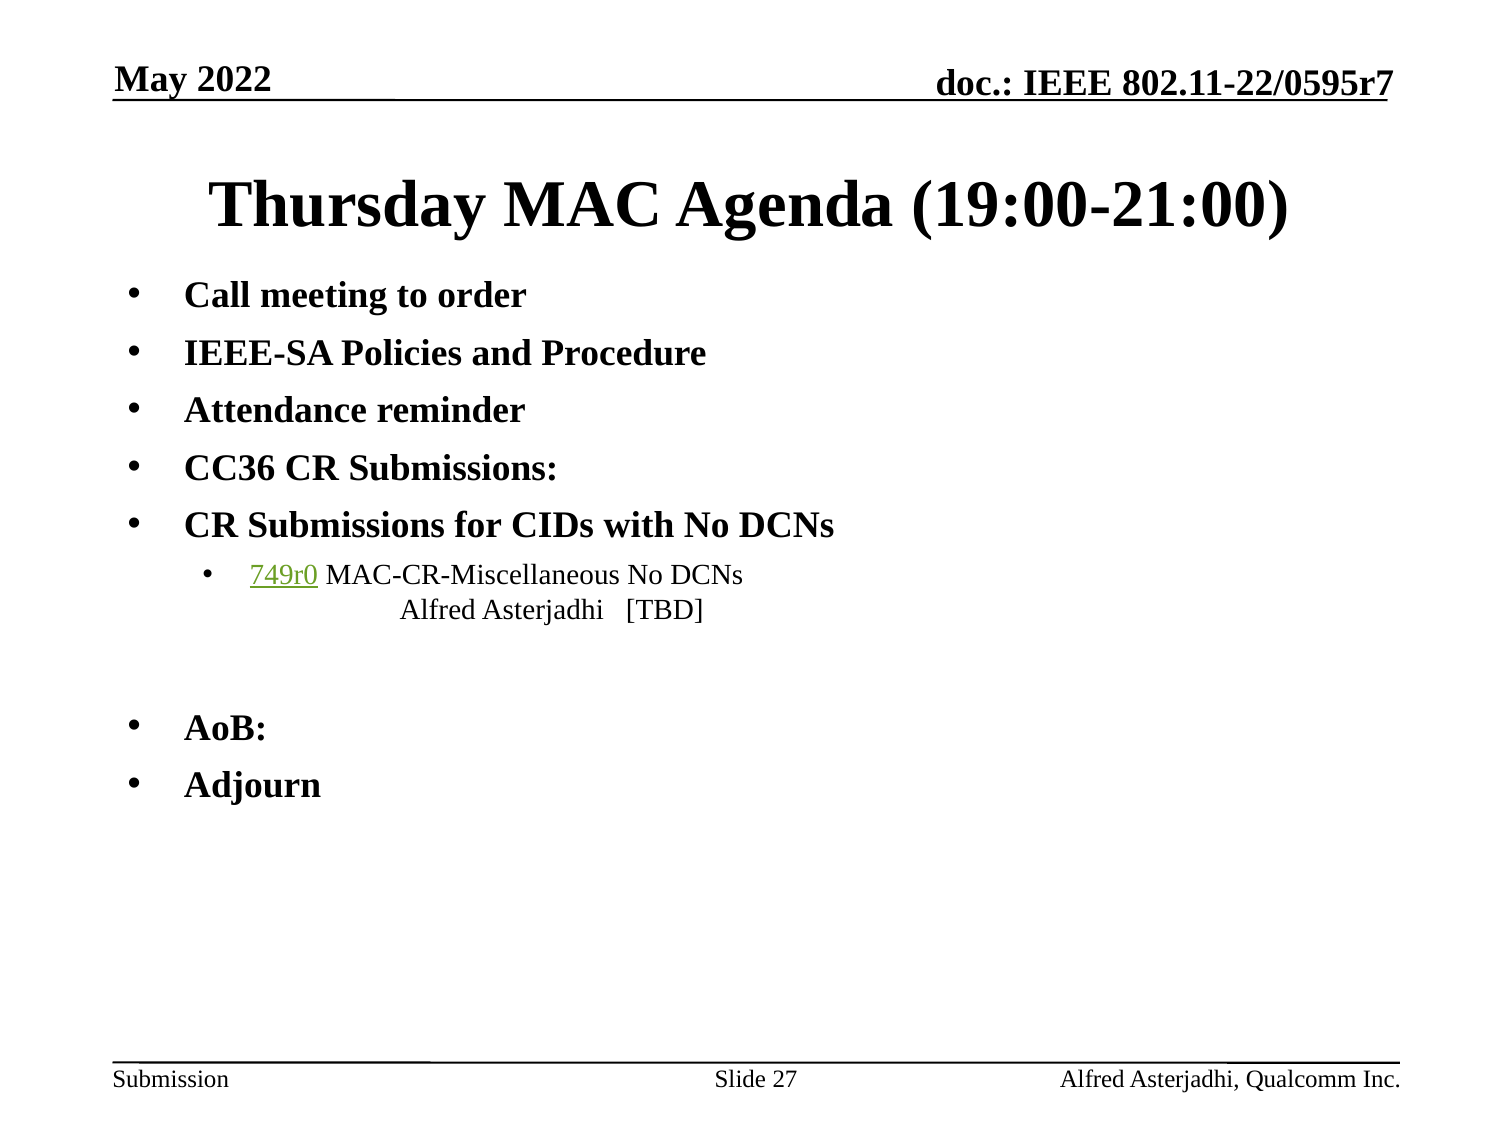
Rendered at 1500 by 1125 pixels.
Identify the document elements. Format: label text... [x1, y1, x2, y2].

footer Alfred Asterjadhi, Qualcomm Inc. [878, 1061, 1402, 1093]
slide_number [114, 54, 423, 100]
title Thursday MAC Agenda (19:00-21:00) [112, 112, 1388, 262]
slide_number Slide 27 [712, 1061, 800, 1123]
list Call meeting to order IEEE-SA Policies and Procedure Attendance reminder CC36 CR Submissions: CR Submissions for CIDs with No DCNs 749r0 MAC-CR-Miscellaneous No DCNs Alfred Asterjadhi [TBD] AoB: Adjourn [112, 262, 1388, 1038]
